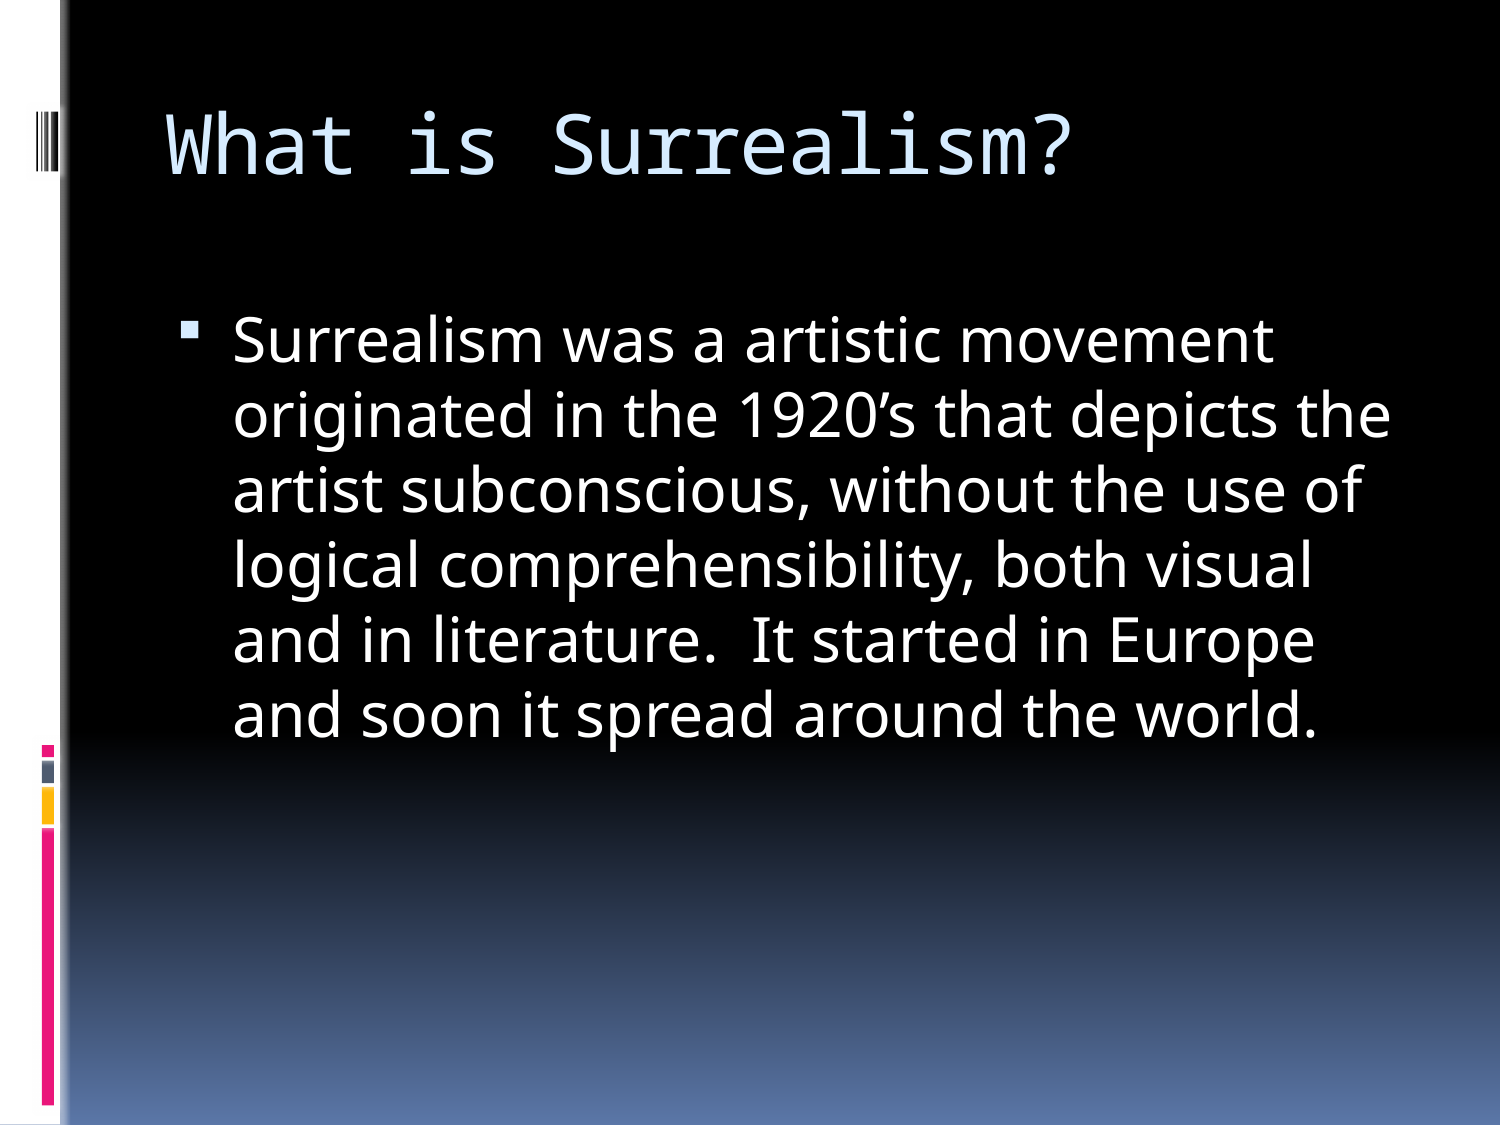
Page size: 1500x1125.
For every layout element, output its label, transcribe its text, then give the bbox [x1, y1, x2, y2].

list Surrealism was a artistic movement originated in the 1920’s that depicts the artist subconscious, without the use of logical comprehensibility, both visual and in literature. It started in Europe and soon it spread around the world. [150, 292, 1425, 1043]
title What is Surrealism? [150, 83, 1425, 234]
